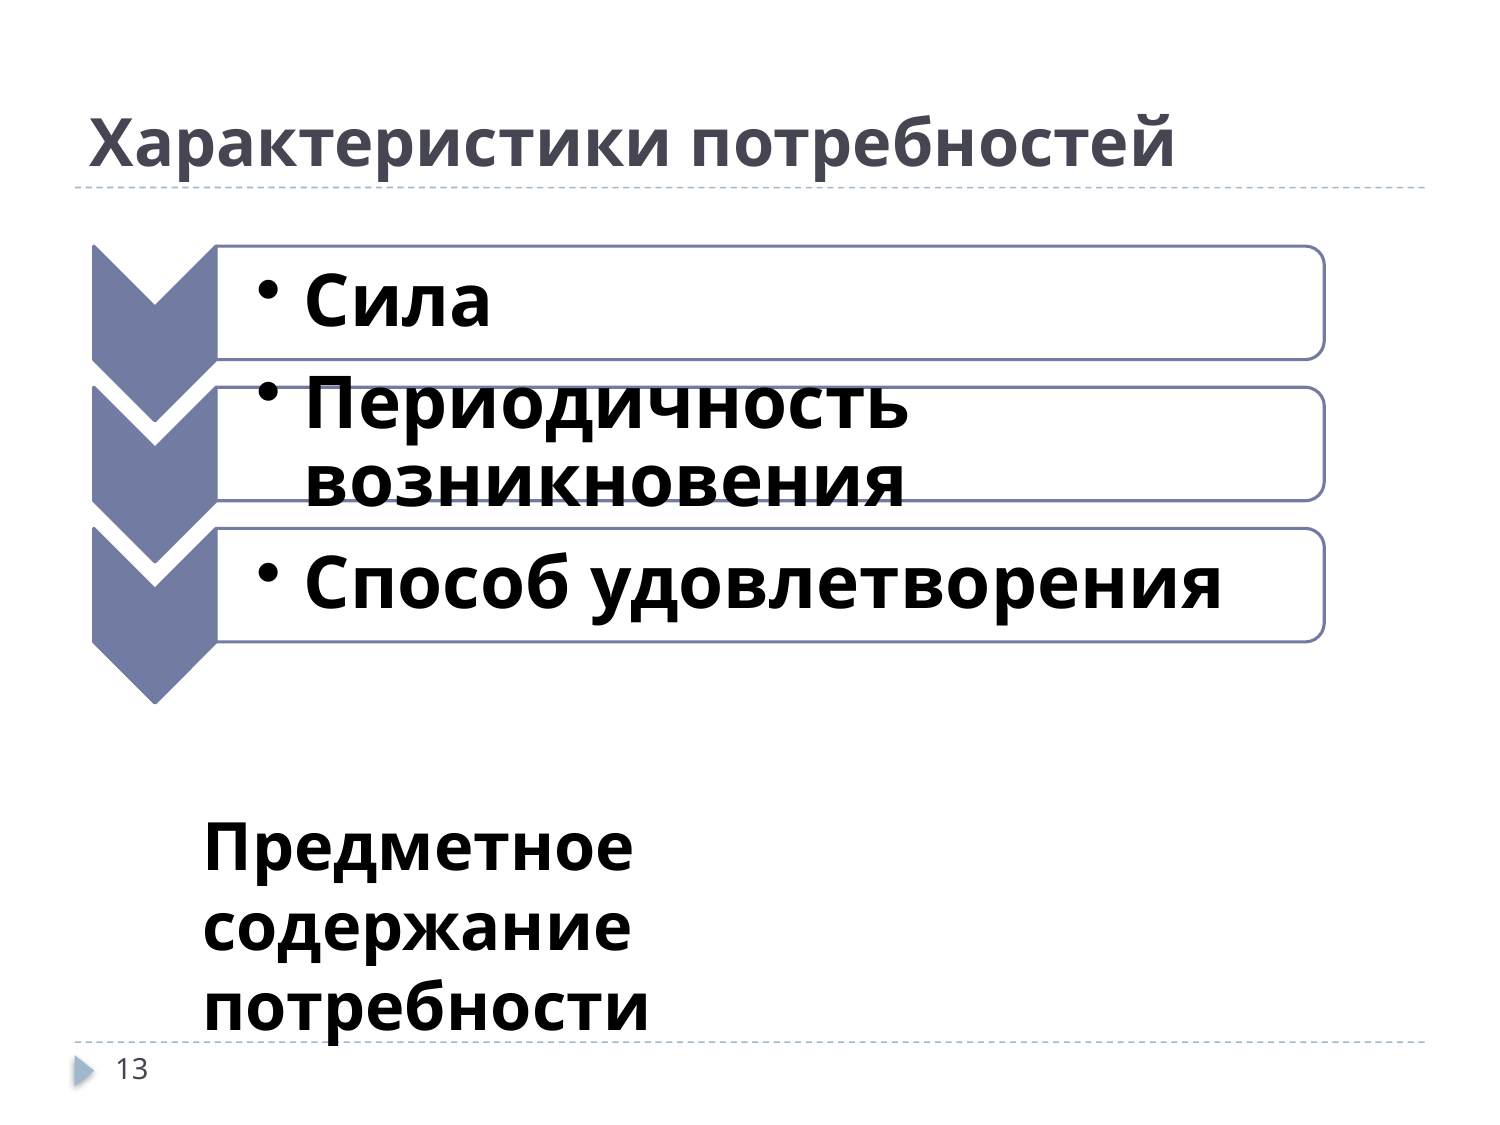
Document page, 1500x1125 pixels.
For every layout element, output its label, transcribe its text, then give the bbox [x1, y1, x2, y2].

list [93, 245, 1325, 704]
title Характеристики потребностей [75, 24, 1425, 188]
slide_number 13 [100, 1042, 426, 1103]
text_box Предметное содержание потребности [187, 796, 1043, 1052]
